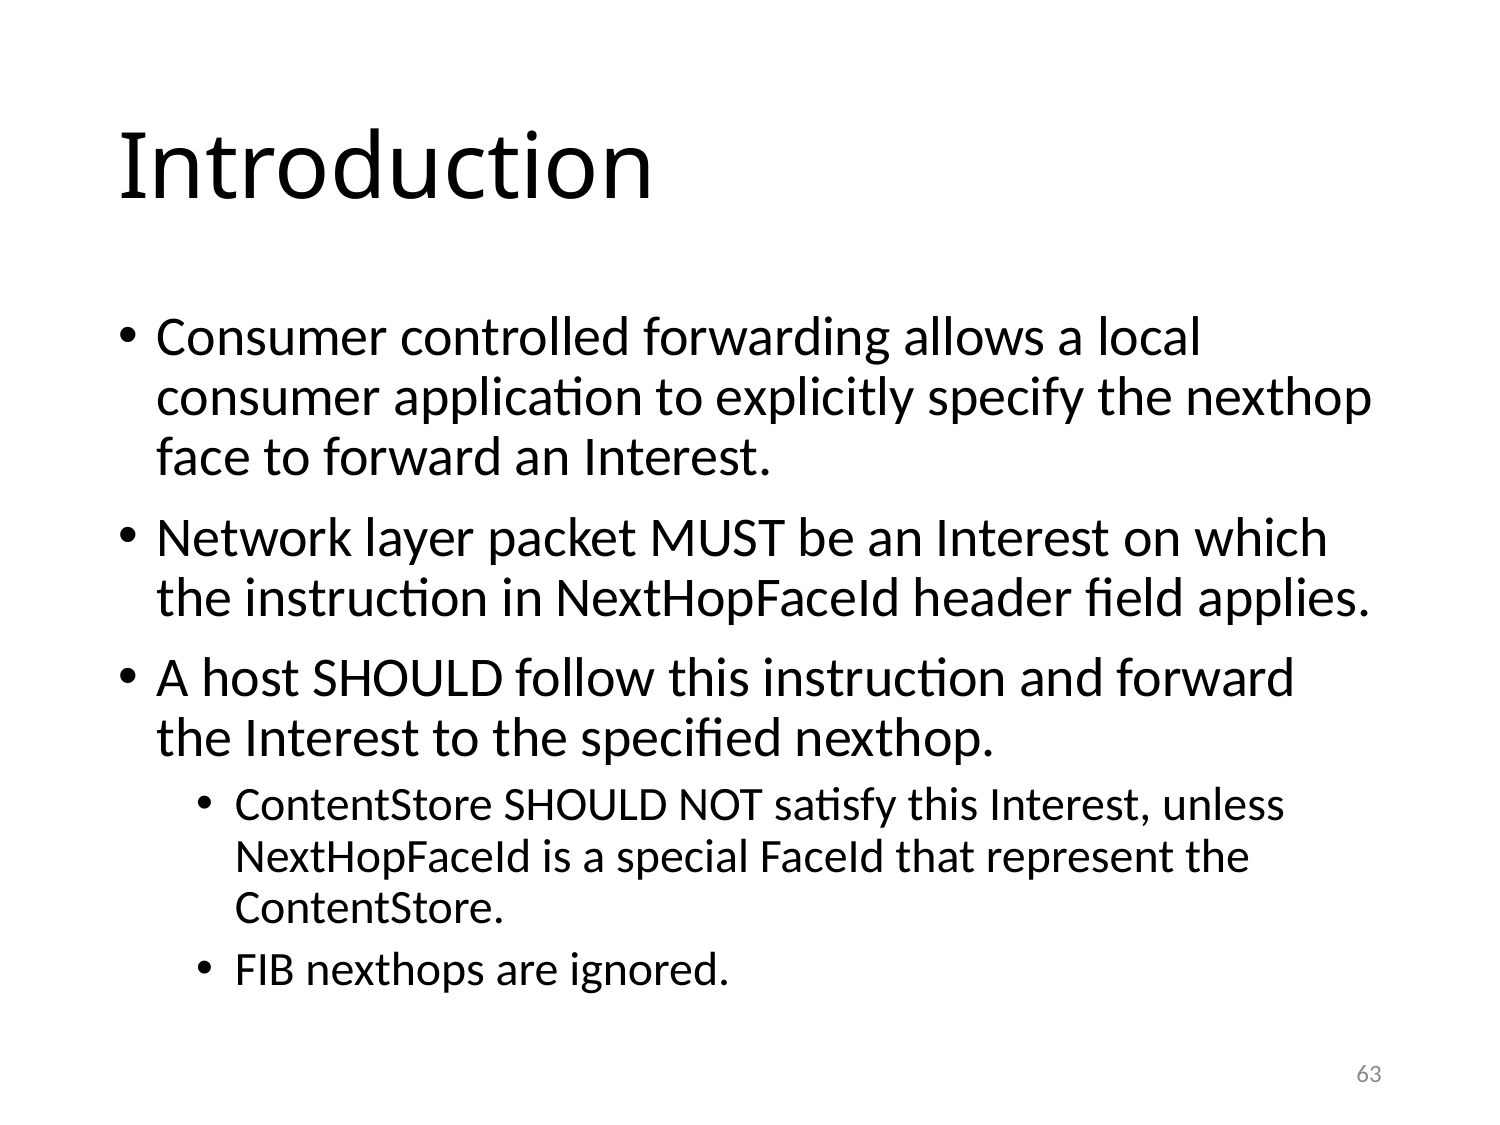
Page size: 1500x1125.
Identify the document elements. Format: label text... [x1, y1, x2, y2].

slide_number 63 [1059, 1042, 1397, 1103]
list Consumer controlled forwarding allows a local consumer application to explicitly specify the nexthop face to forward an Interest. Network layer packet MUST be an Interest on which the instruction in NextHopFaceId header field applies. A host SHOULD follow this instruction and forward the Interest to the specified nexthop. ContentStore SHOULD NOT satisfy this Interest, unless NextHopFaceId is a special FaceId that represent the ContentStore. FIB nexthops are ignored. [103, 299, 1397, 1014]
title Introduction [103, 59, 1397, 278]
